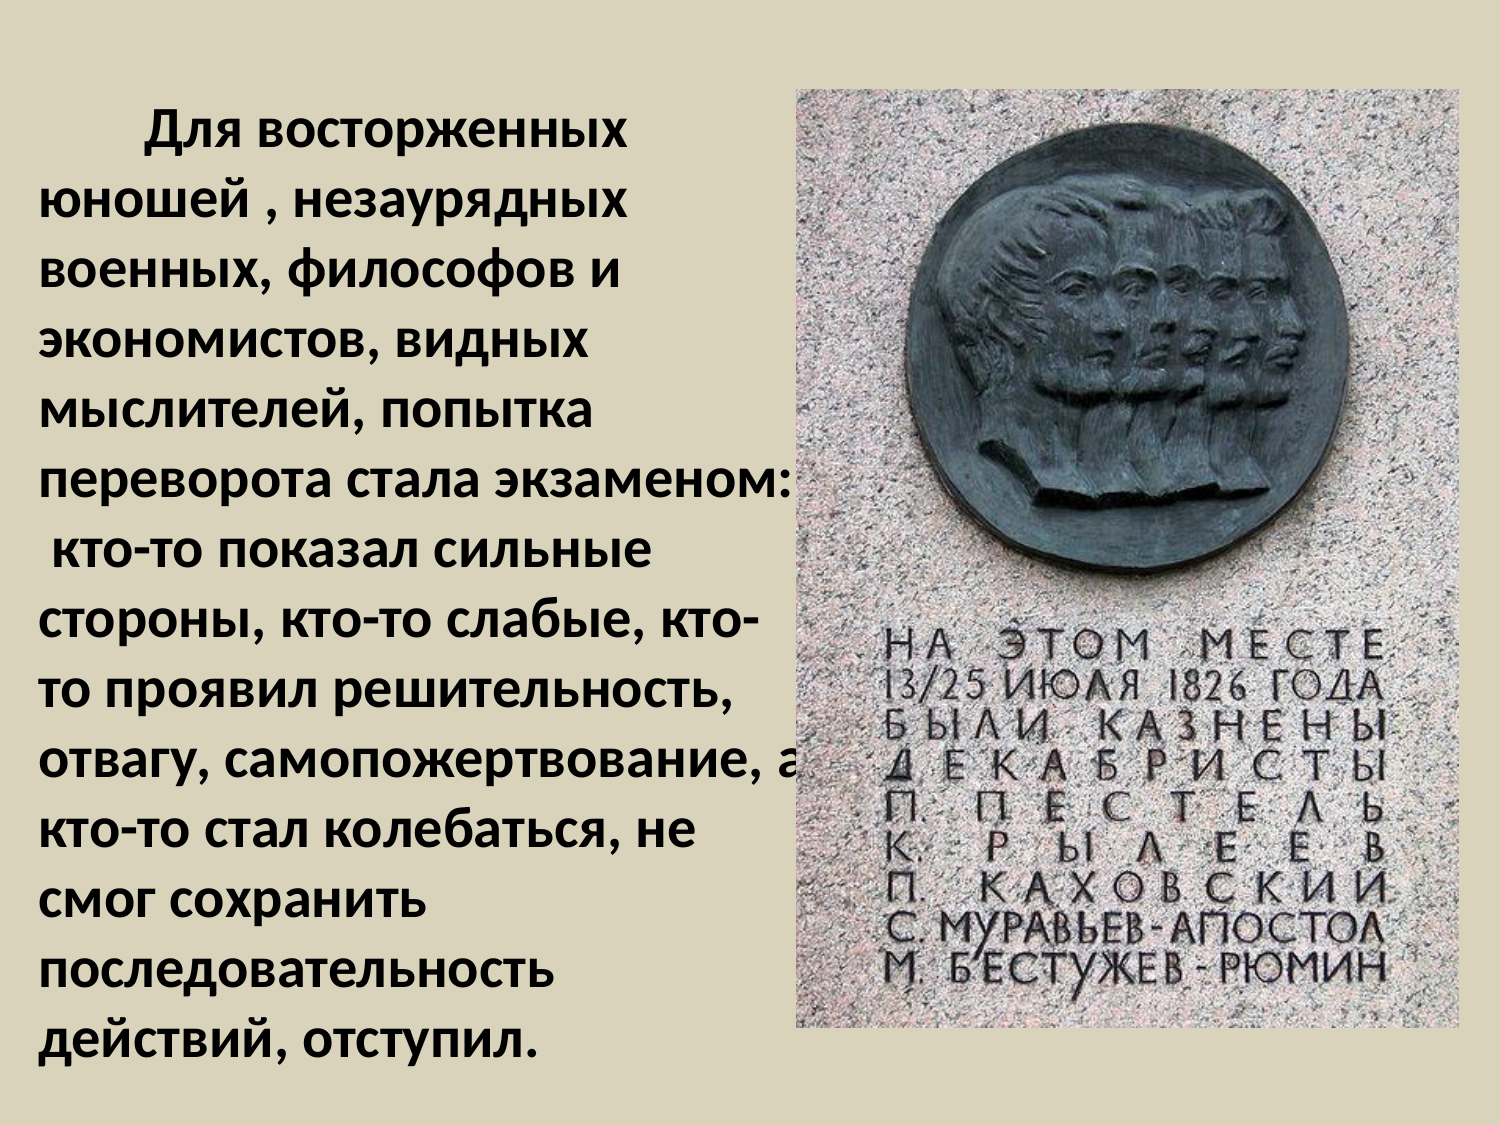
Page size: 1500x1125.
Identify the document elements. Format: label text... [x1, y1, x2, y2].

text_box Для восторженных юношей , незаурядных военных, философов и экономистов, видных мыслителей, попытка переворота стала экзаменом: кто-то показал сильные стороны, кто-то слабые, кто-то проявил решительность, отвагу, самопожертвование, а кто-то стал колебаться, не смог сохранить последовательность действий, отступил. [23, 81, 821, 1077]
picture [796, 89, 1459, 1028]
